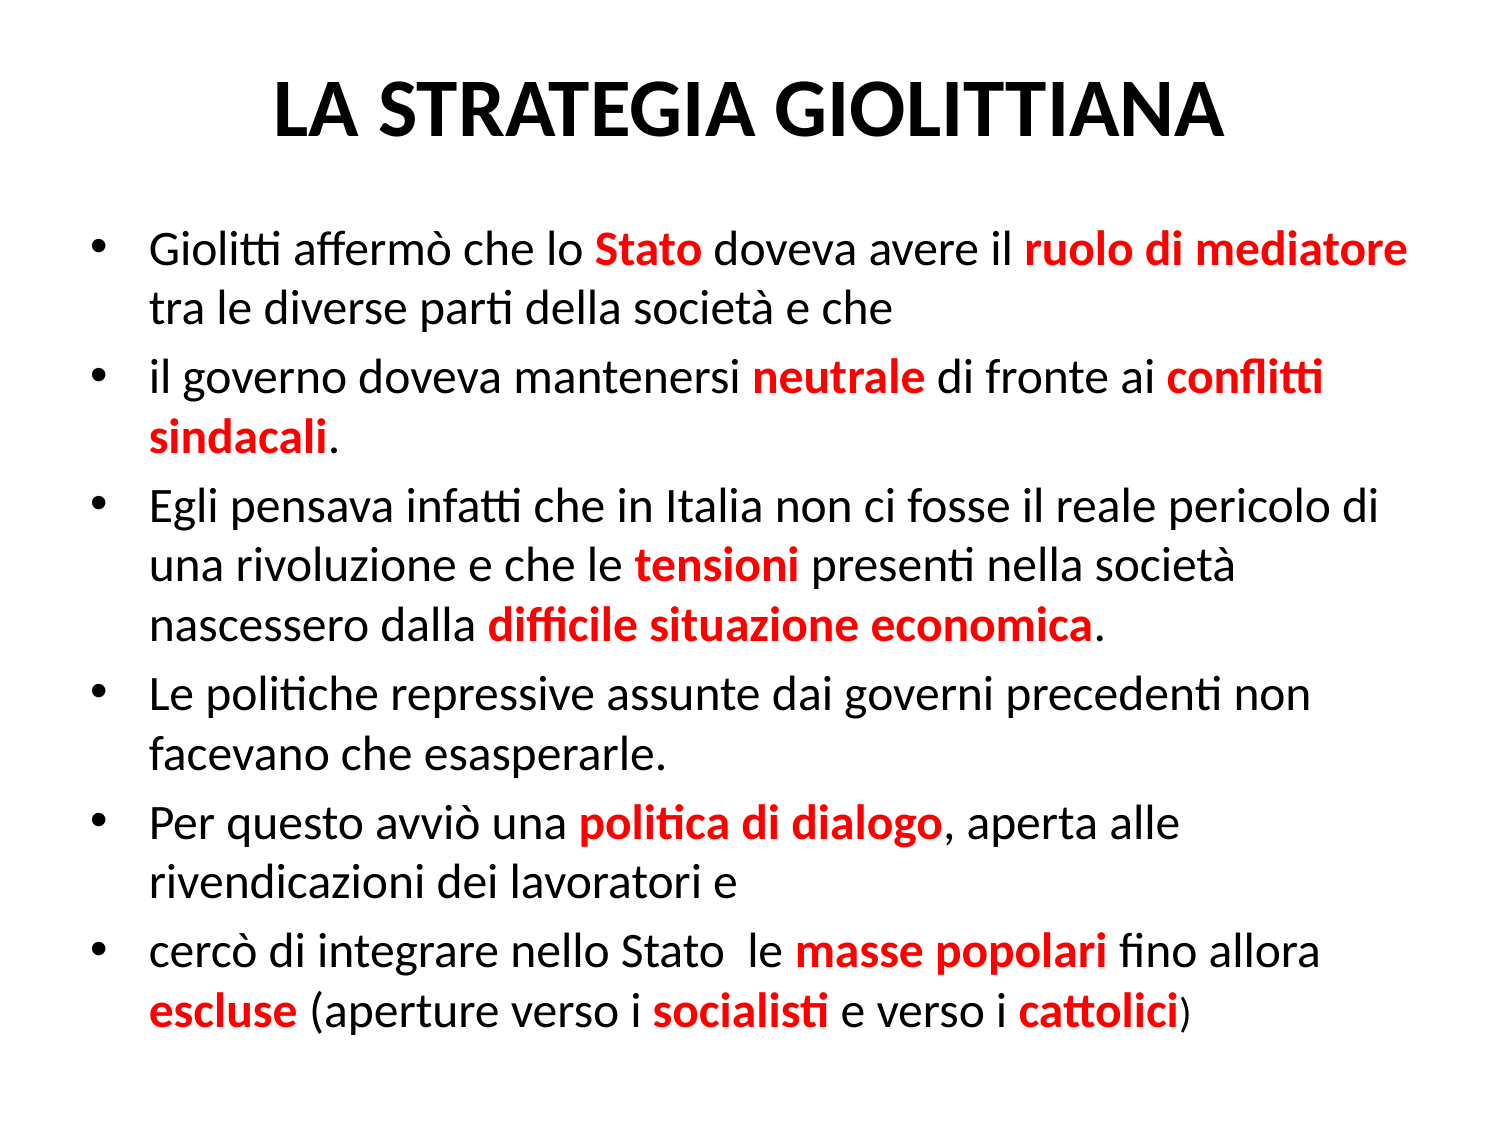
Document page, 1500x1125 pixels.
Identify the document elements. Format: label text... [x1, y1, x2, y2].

list Giolitti affermò che lo Stato doveva avere il ruolo di mediatore tra le diverse parti della società e che il governo doveva mantenersi neutrale di fronte ai conflitti sindacali. Egli pensava infatti che in Italia non ci fosse il reale pericolo di una rivoluzione e che le tensioni presenti nella società nascessero dalla difficile situazione economica. Le politiche repressive assunte dai governi precedenti non facevano che esasperarle. Per questo avviò una politica di dialogo, aperta alle rivendicazioni dei lavoratori e cercò di integrare nello Stato le masse popolari fino allora escluse (aperture verso i socialisti e verso i cattolici) [75, 208, 1425, 1059]
title LA STRATEGIA GIOLITTIANA [75, 45, 1425, 161]
